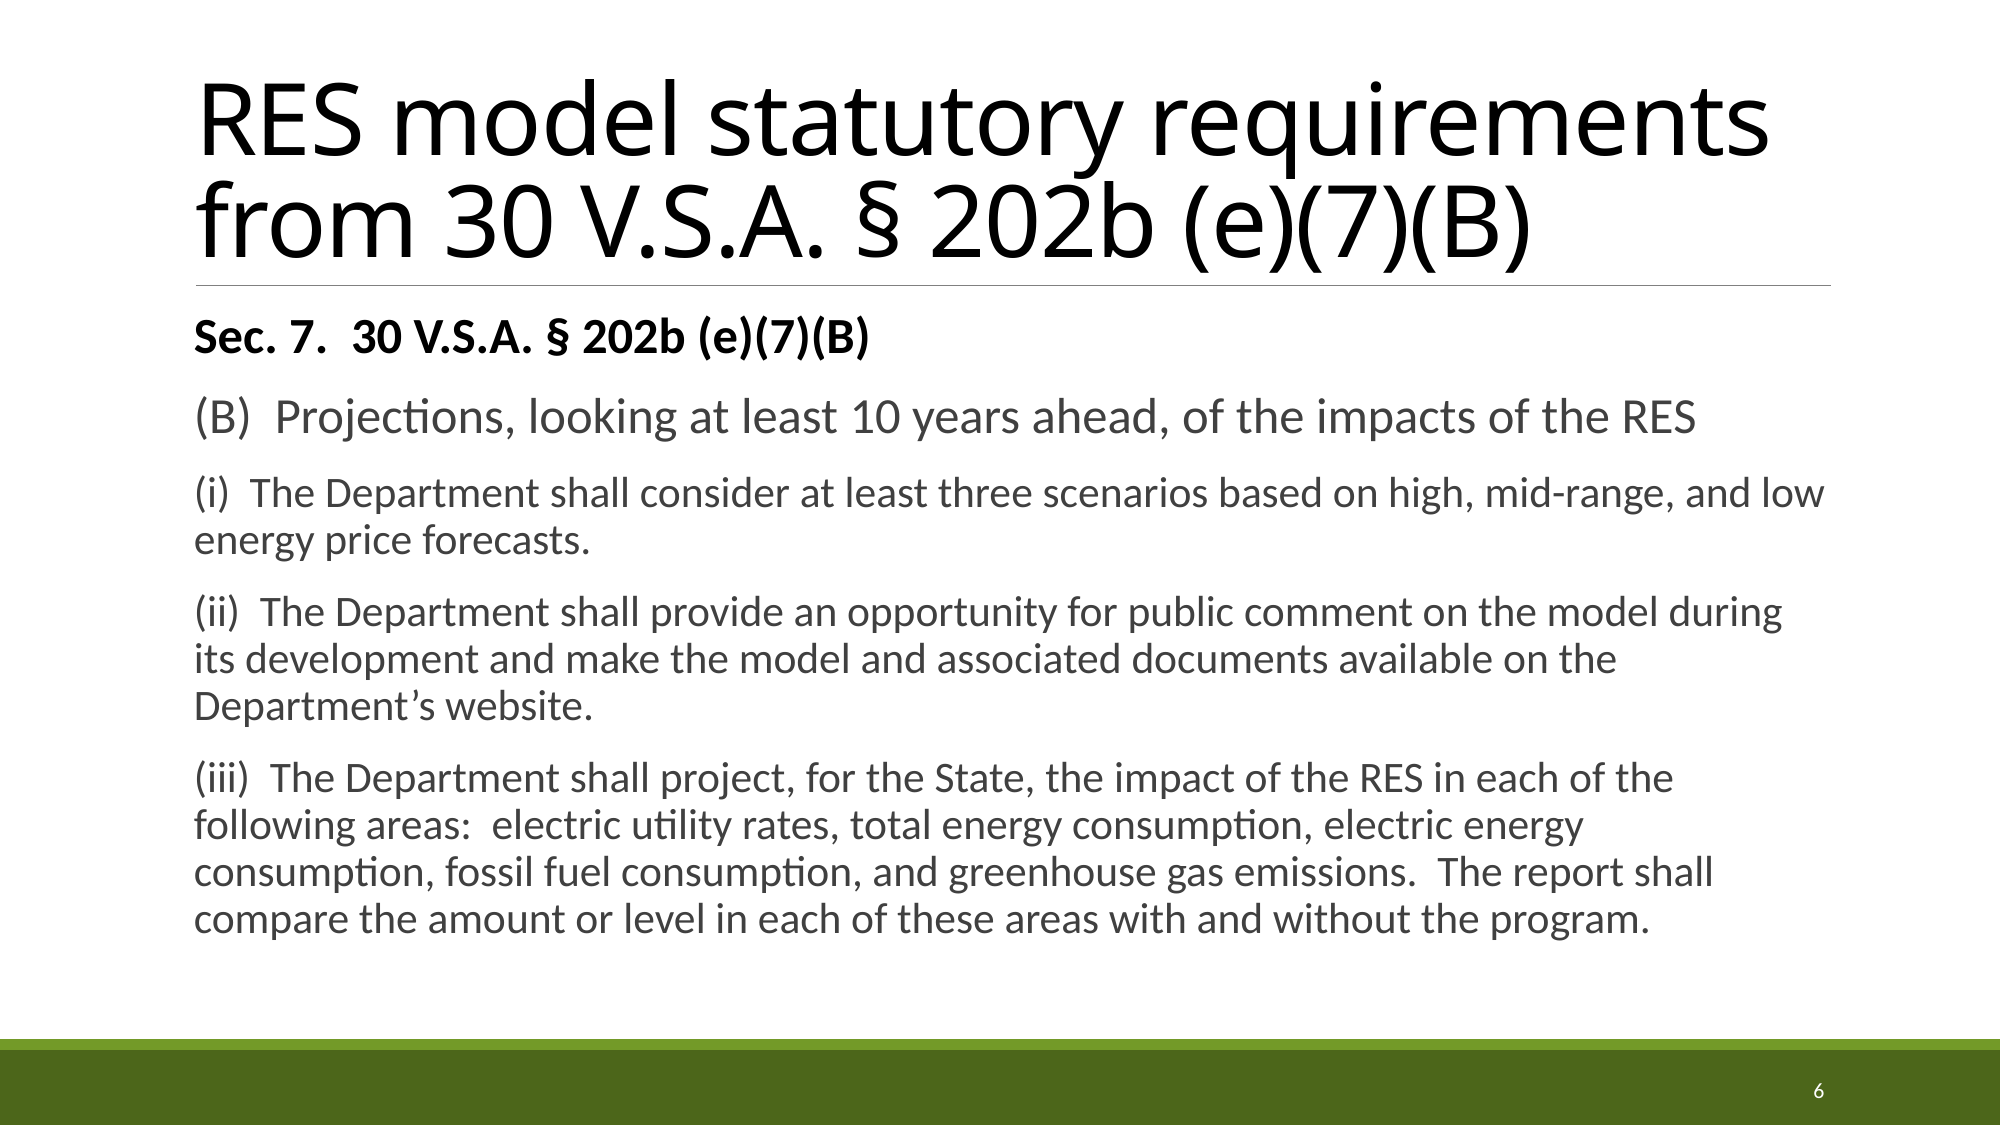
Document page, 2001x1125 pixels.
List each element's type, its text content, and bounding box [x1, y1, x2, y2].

slide_number 6 [1624, 1059, 1840, 1120]
title RES model statutory requirements from 30 V.S.A. § 202b (e)(7)(B) [180, 47, 1830, 285]
list Sec. 7. 30 V.S.A. § 202b (e)(7)(B) (B) Projections, looking at least 10 years ahead, of the impacts of the RES (i) The Department shall consider at least three scenarios based on high, mid-range, and low energy price forecasts. (ii) The Department shall provide an opportunity for public comment on the model during its development and make the model and associated documents available on the Department’s website. (iii) The Department shall project, for the State, the impact of the RES in each of the following areas: electric utility rates, total energy consumption, electric energy consumption, fossil fuel consumption, and greenhouse gas emissions. The report shall compare the amount or level in each of these areas with and without the program. [180, 302, 1830, 963]
